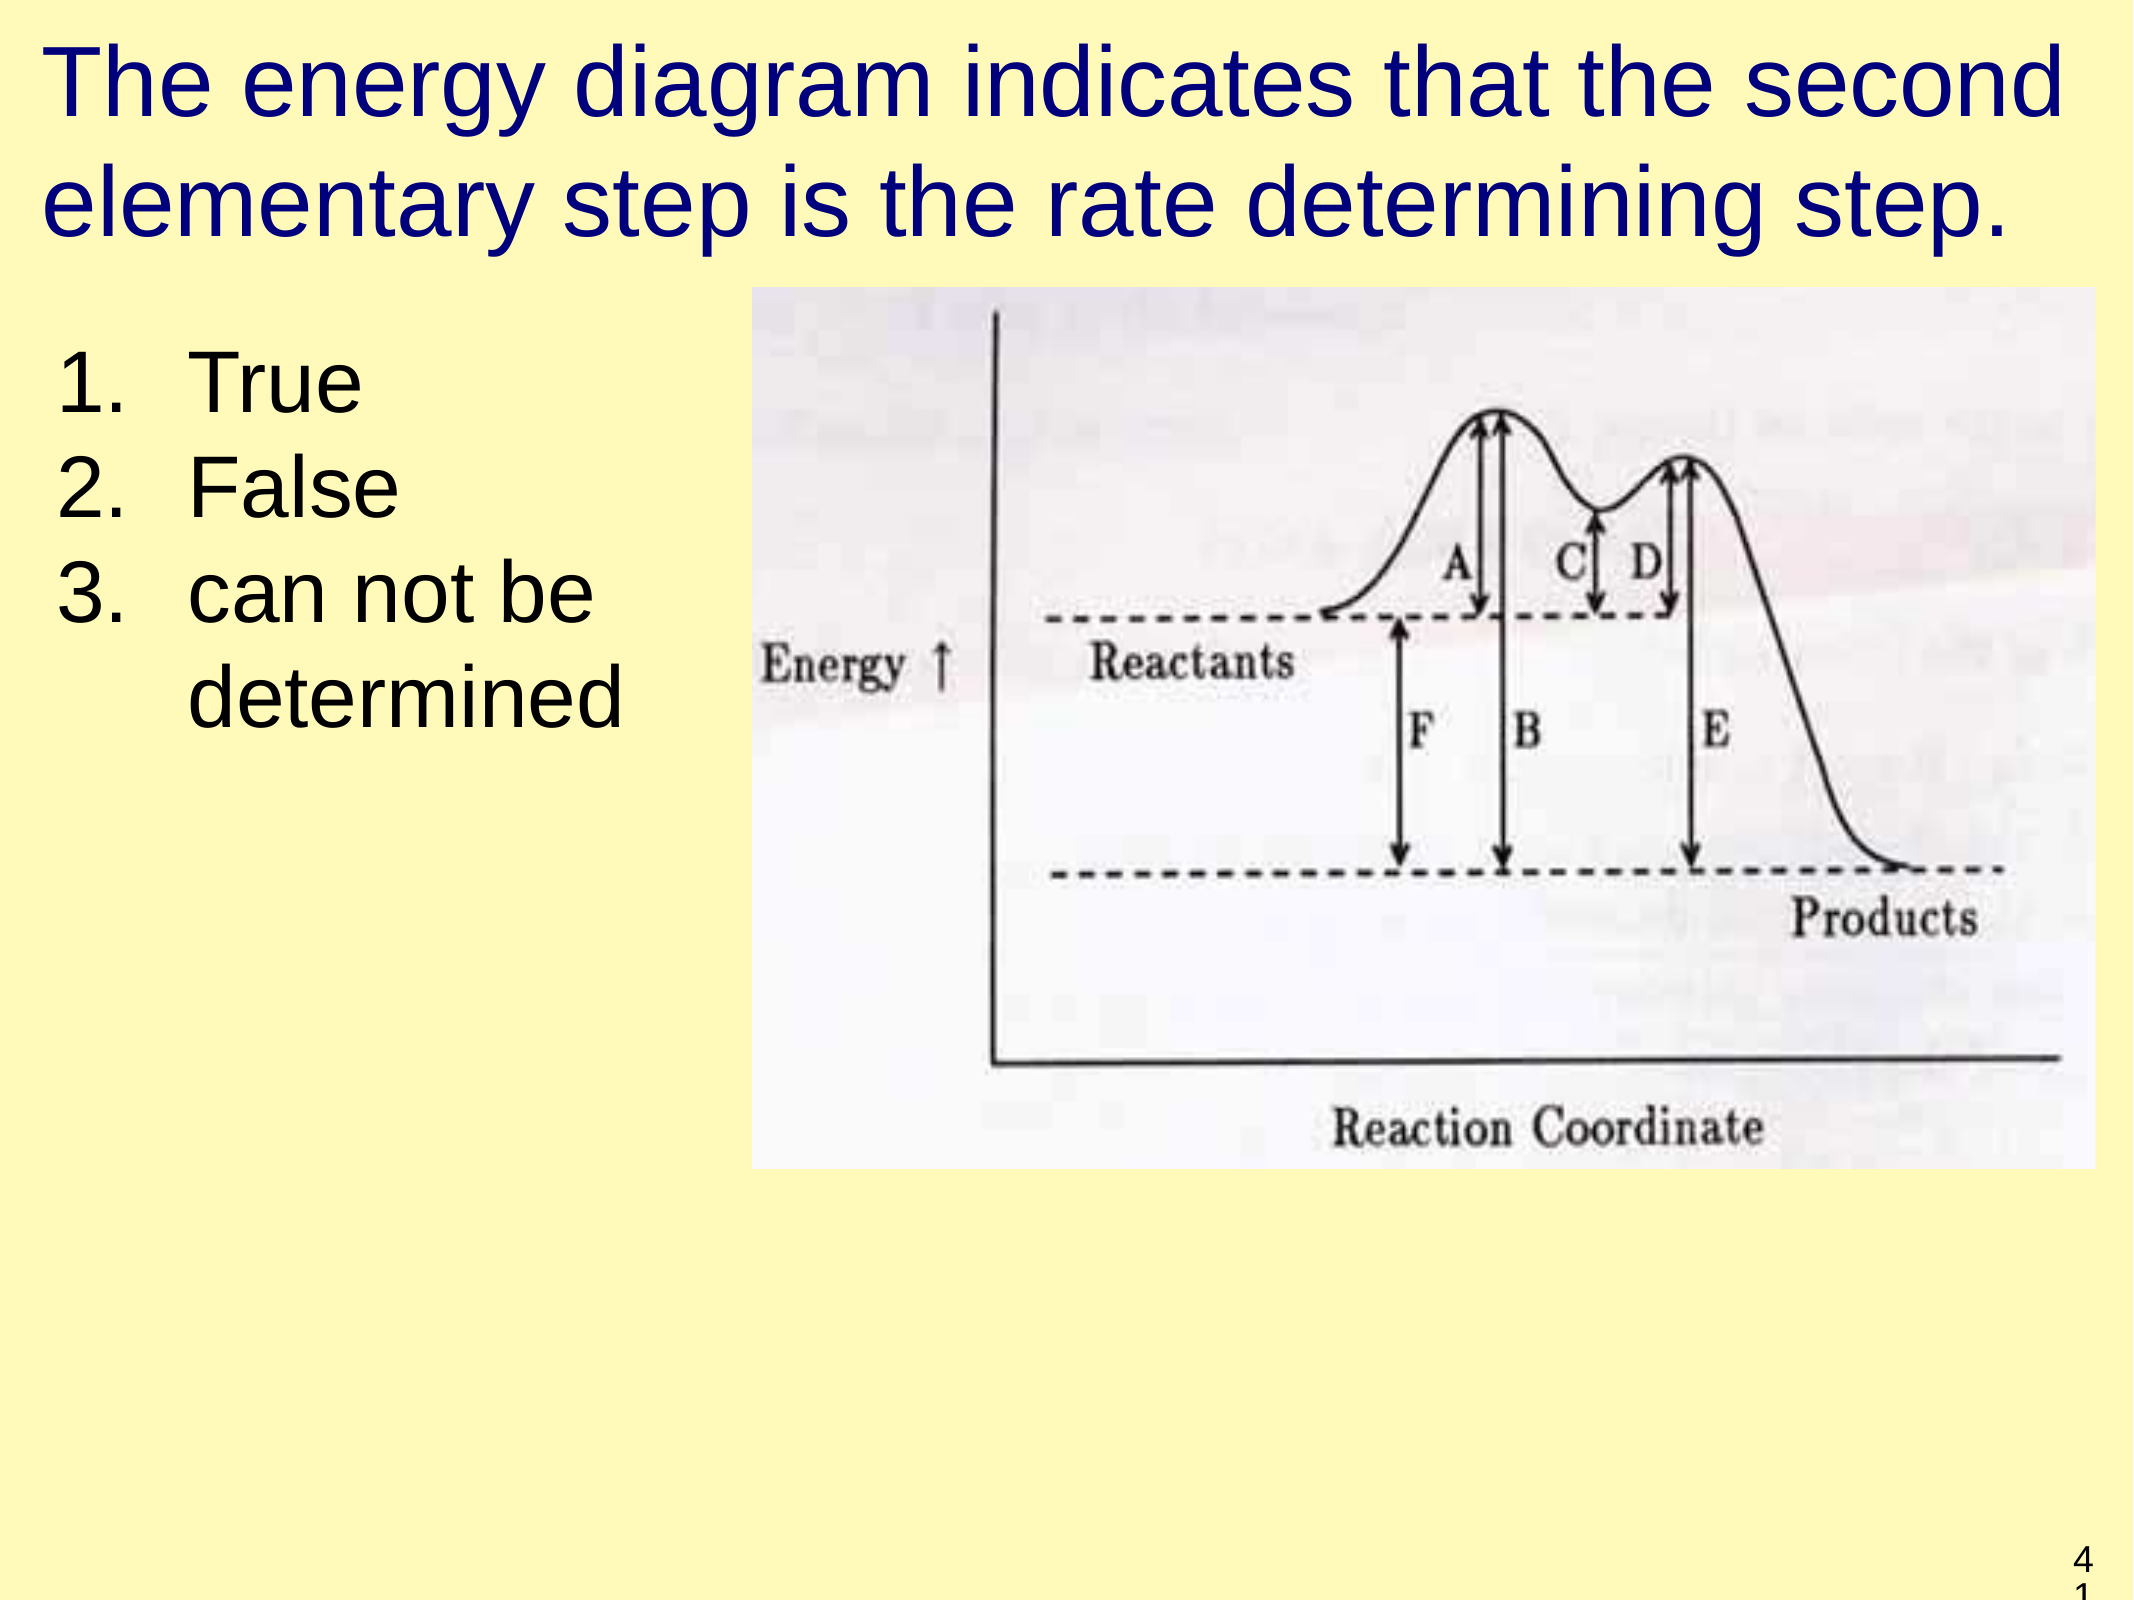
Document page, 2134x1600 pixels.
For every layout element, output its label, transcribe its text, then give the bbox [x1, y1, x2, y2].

slide_number 41 [2057, 1526, 2120, 1586]
picture [751, 287, 2096, 1169]
list True False can not be determined [47, 316, 753, 1476]
title The energy diagram indicates that the second elementary step is the rate determining step. [32, 7, 2113, 278]
